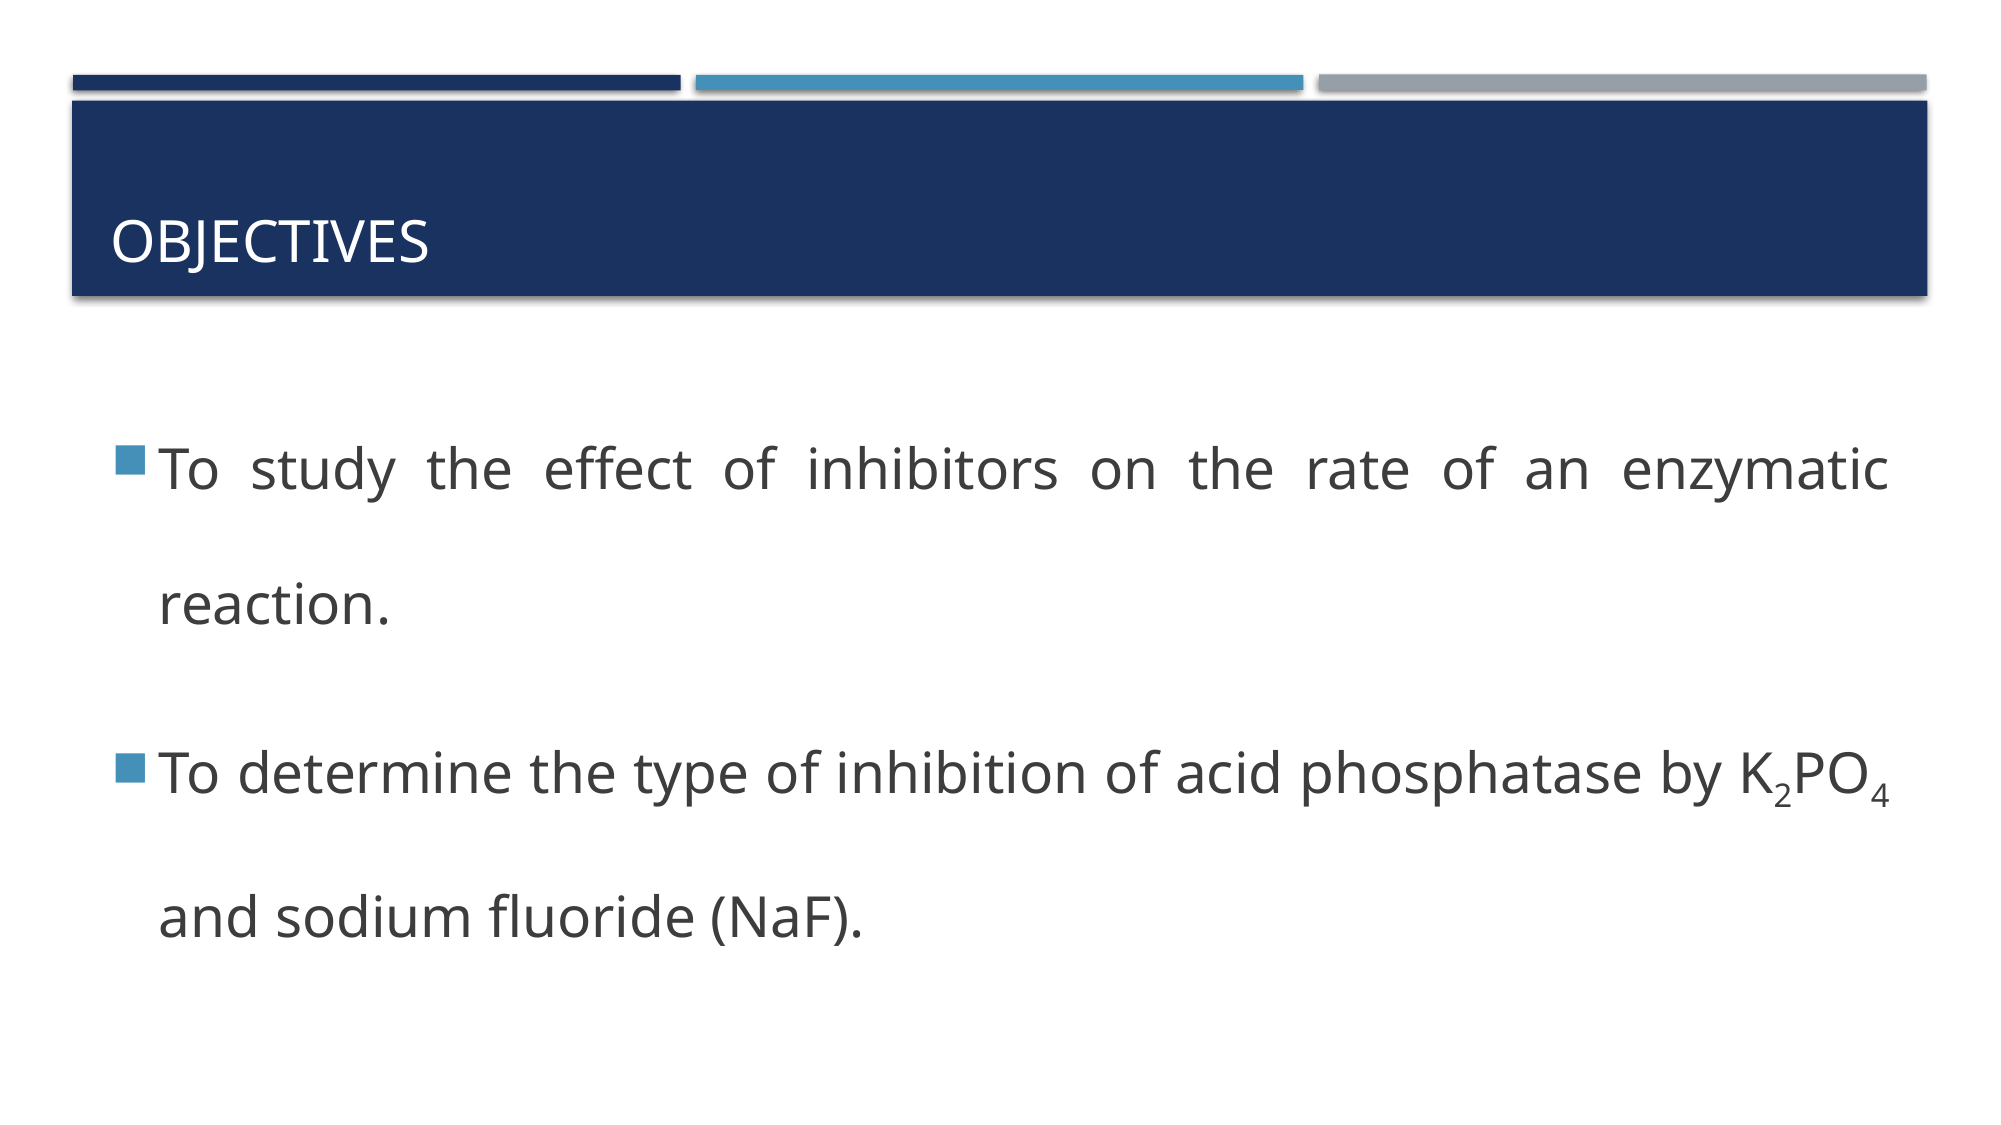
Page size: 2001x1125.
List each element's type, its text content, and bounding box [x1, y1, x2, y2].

list To study the effect of inhibitors on the rate of an enzymatic reaction. To determine the type of inhibition of acid phosphatase by K2PO4 and sodium fluoride (NaF). [95, 357, 1905, 962]
title Objectives [95, 115, 1905, 282]
